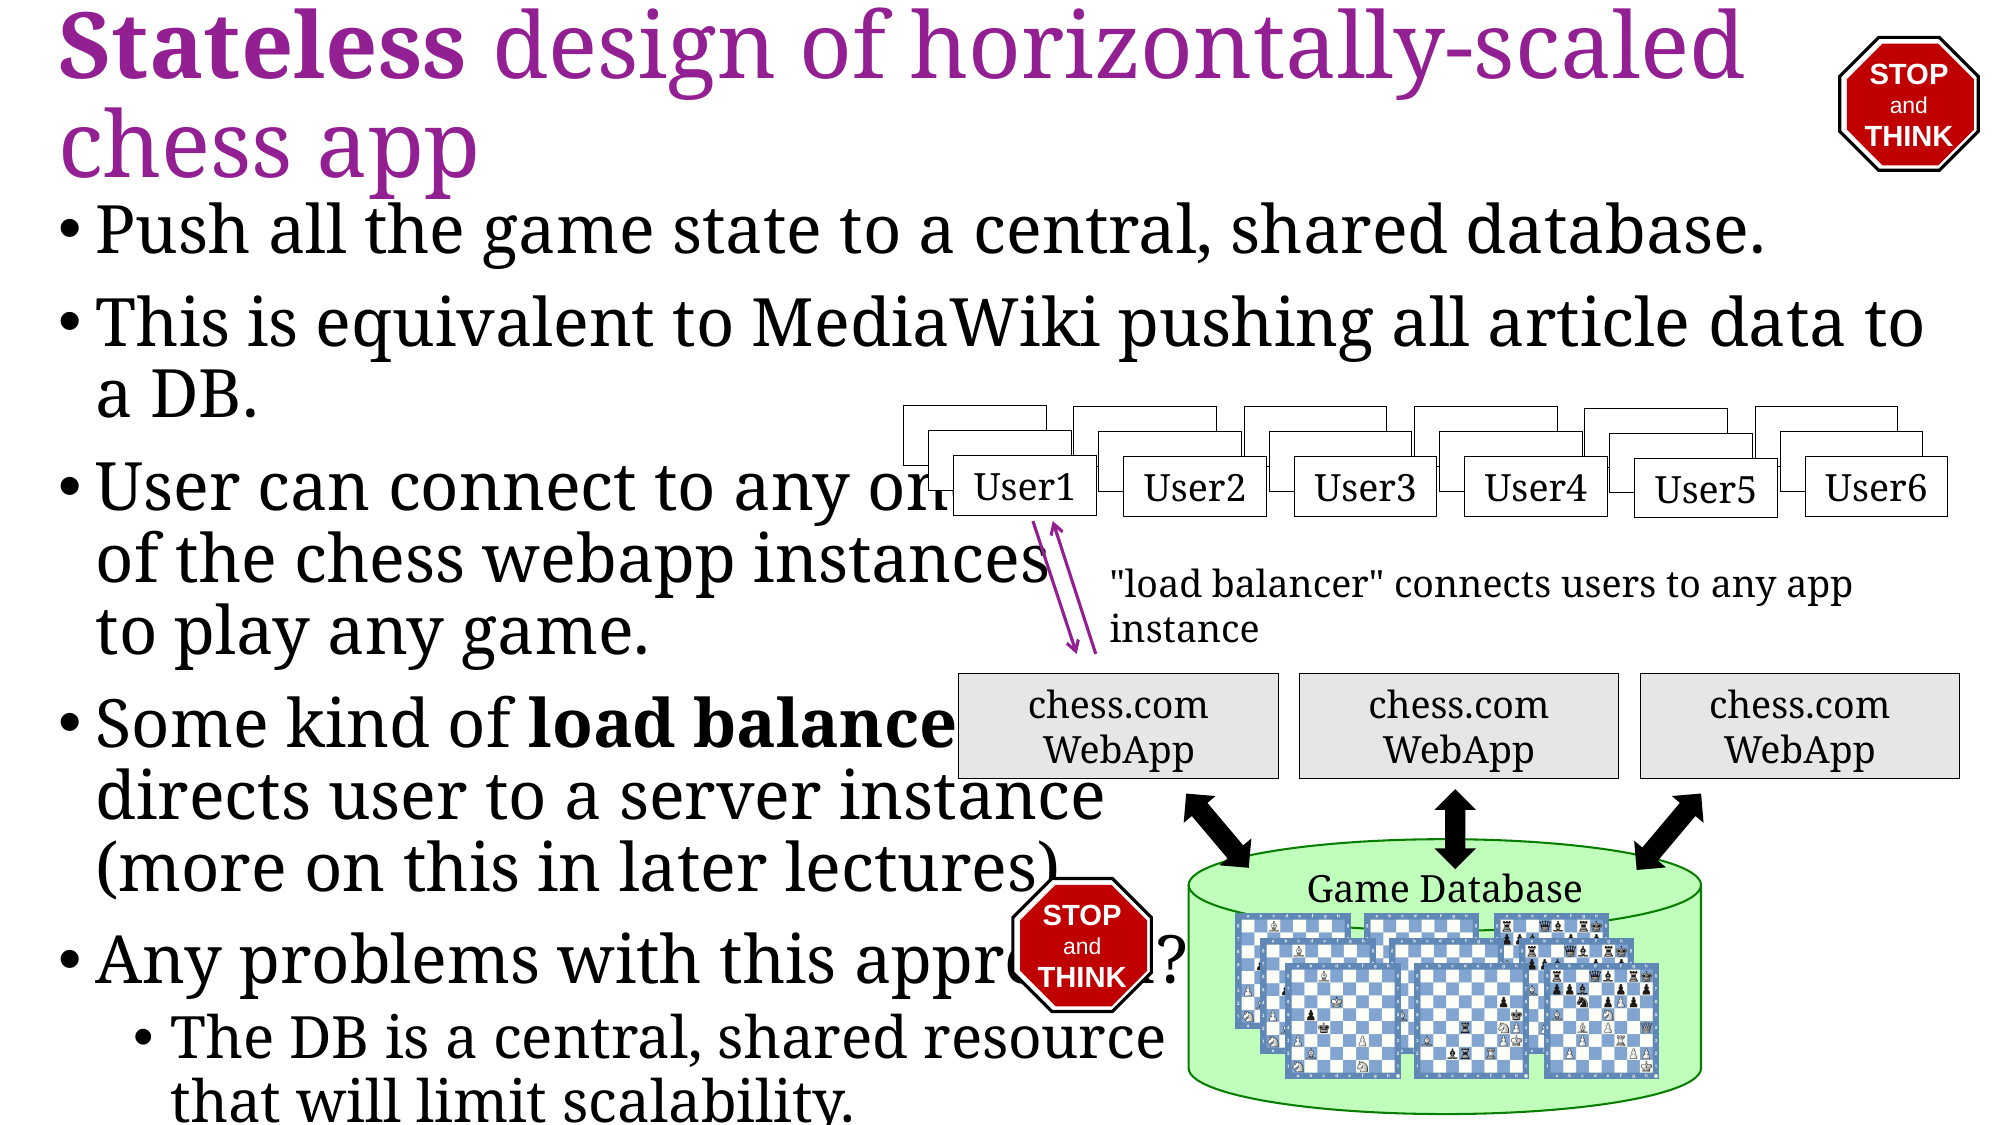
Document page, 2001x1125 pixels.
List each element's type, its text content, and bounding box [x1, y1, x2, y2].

title Stateless design of horizontally-scaled chess app [43, 25, 1953, 171]
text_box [1839, 37, 1979, 171]
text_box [903, 405, 1960, 1114]
list Push all the game state to a central, shared database. This is equivalent to MediaWiki pushing all article data to a DB. User can connect to any one of the chess webapp instances to play any game. Some kind of load balancer directs user to a server instance (more on this in later lectures). Any problems with this approach? The DB is a central, shared resource that will limit scalability. [43, 188, 1953, 1106]
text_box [1012, 878, 1152, 1012]
